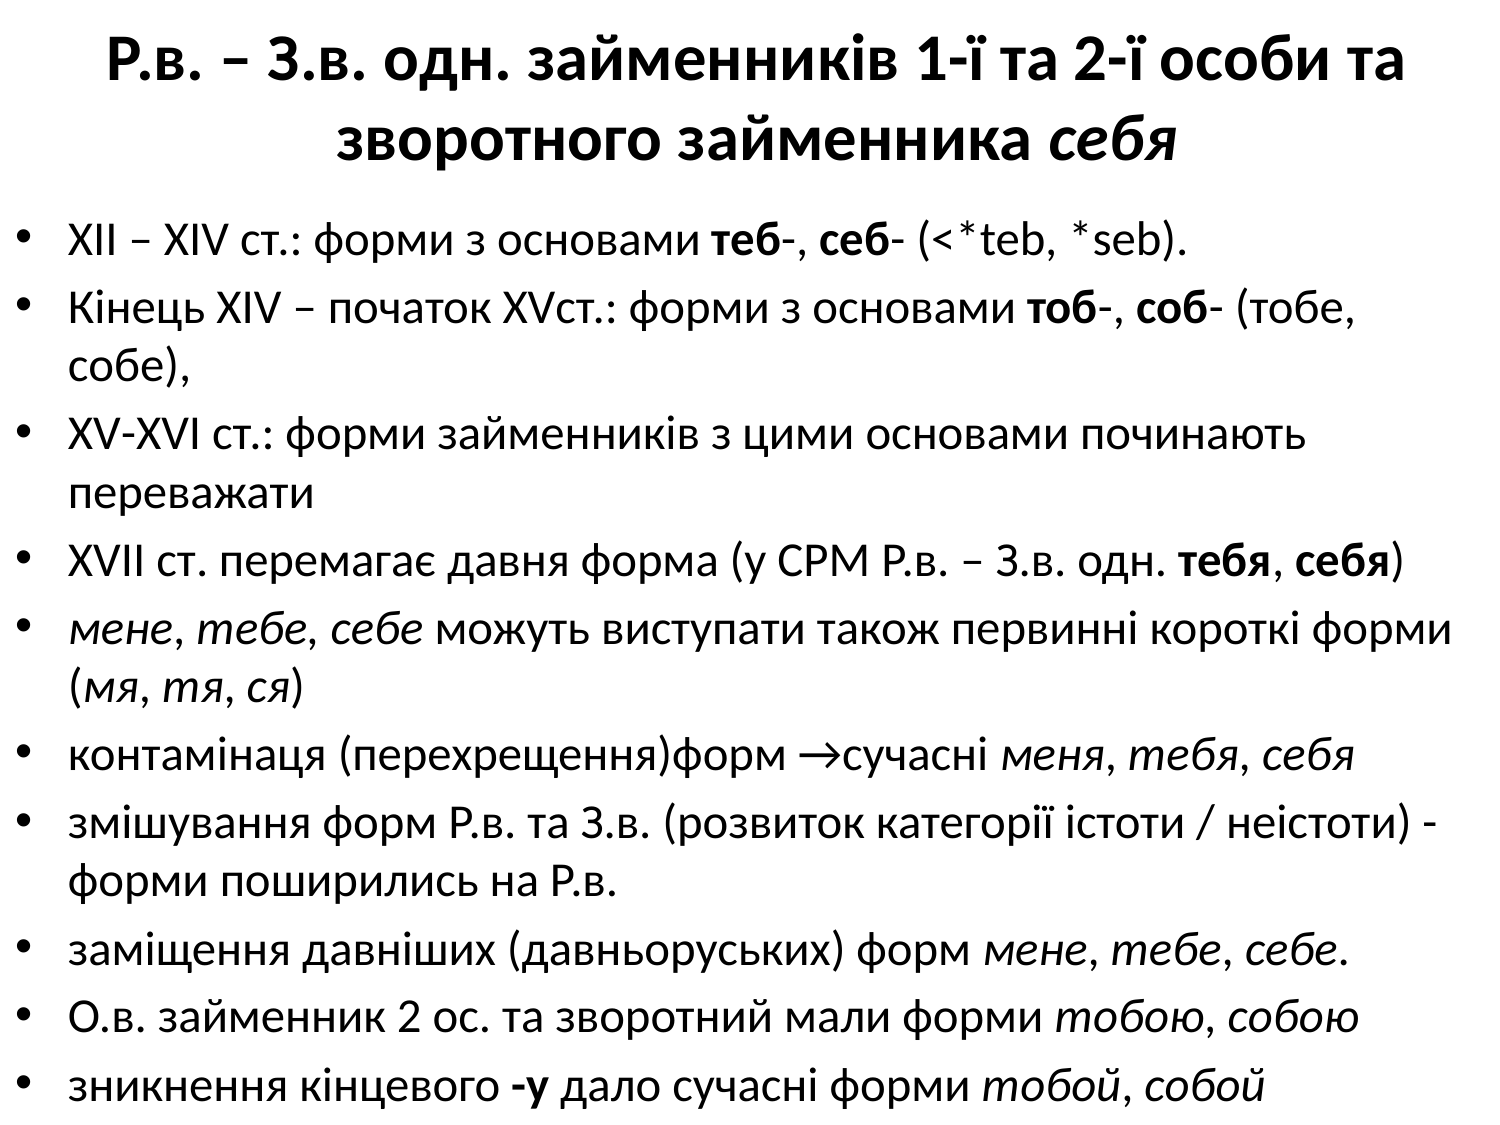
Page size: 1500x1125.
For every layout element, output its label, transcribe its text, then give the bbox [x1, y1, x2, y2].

list XII – XIV ст.: форми з основами теб-, себ- (<*teb, *seb). Кінець XIV – початок XVст.: форми з основами тоб-, соб- (тобе, собе), XV-XVI ст.: форми займенників з цими основами починають переважати XVII ст. перемагає давня форма (у СРМ Р.в. – З.в. одн. тебя, себя) мене, тебе, себе можуть виступати також первинні короткі форми (мя, тя, ся) контамінаця (перехрещення)форм →сучасні меня, тебя, себя змішування форм Р.в. та З.в. (розвиток категорії істоти / неістоти) - форми поширились на Р.в. заміщення давніших (давньоруських) форм мене, тебе, себе. О.в. займенник 2 ос. та зворотний мали форми тобою, собою зникнення кінцевого -у дало сучасні форми тобой, собой [0, 199, 1500, 1125]
title Р.в. – З.в. одн. займенників 1-ї та 2-ї особи та зворотного займенника себя [82, 0, 1432, 188]
